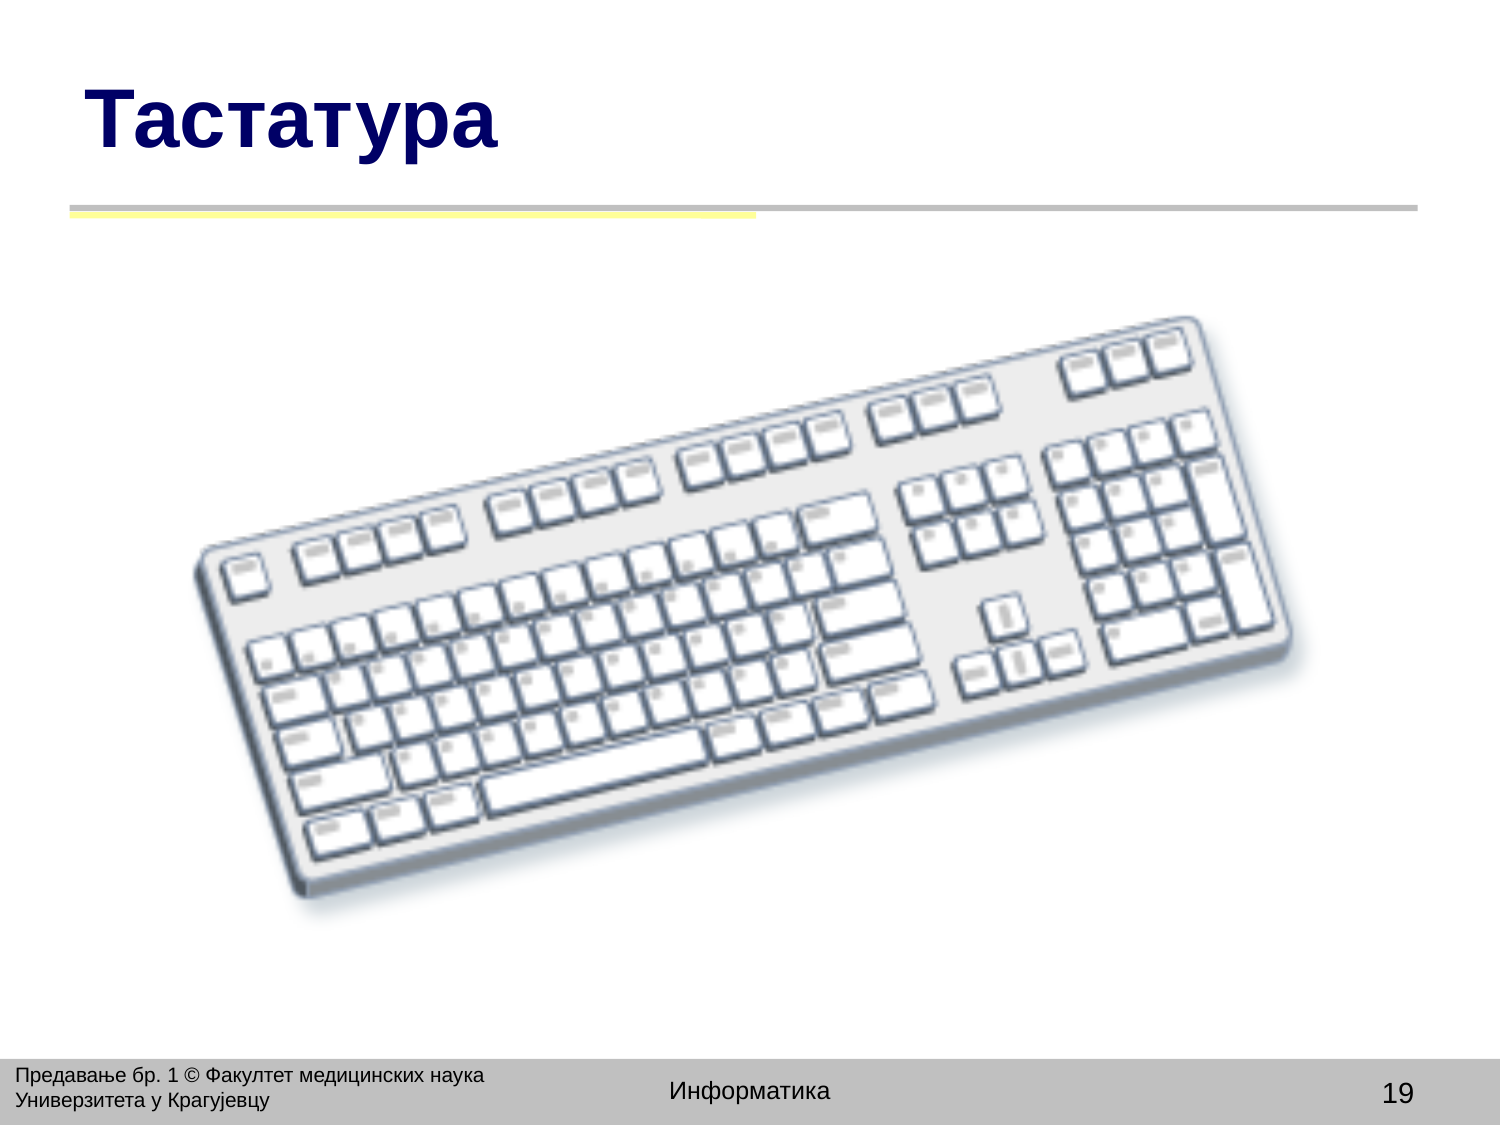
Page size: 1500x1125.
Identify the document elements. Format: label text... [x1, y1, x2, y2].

slide_number 19 [1079, 1066, 1430, 1125]
footer Информатика [512, 1066, 988, 1125]
title Тастатура [69, 19, 1426, 208]
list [138, 278, 1366, 980]
slide_number Предавање бр. 1 © Факултет медицинских наука Универзитета у Крагујевцу [0, 1053, 599, 1108]
